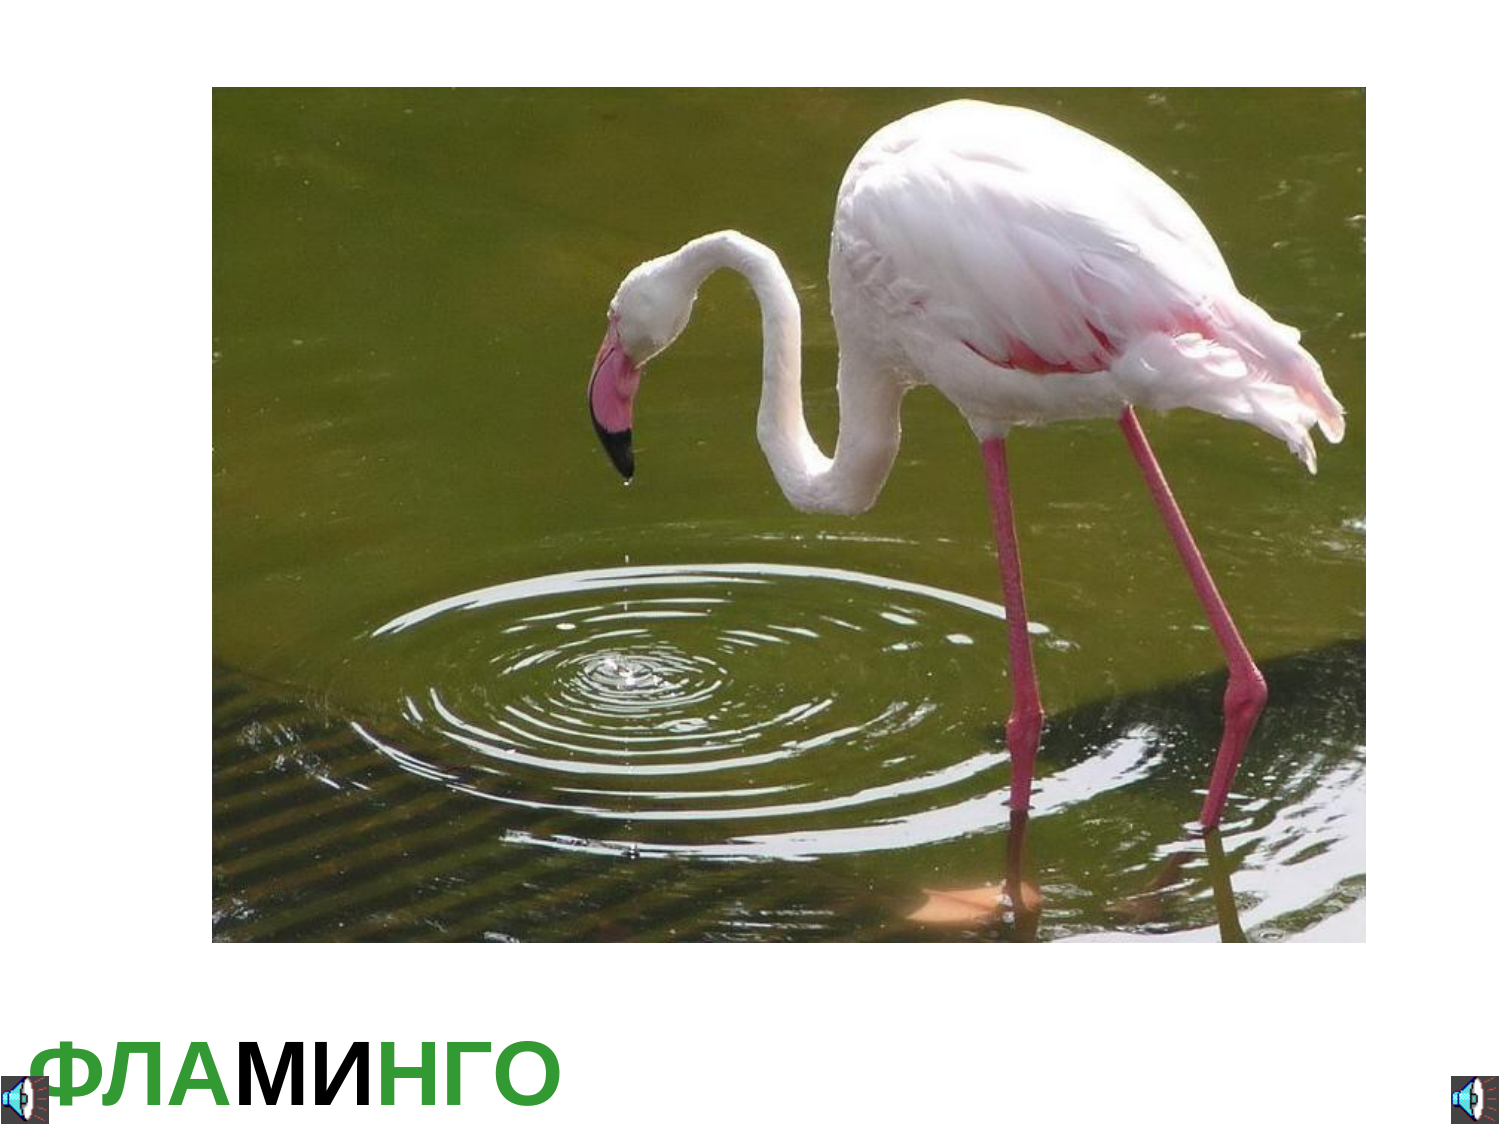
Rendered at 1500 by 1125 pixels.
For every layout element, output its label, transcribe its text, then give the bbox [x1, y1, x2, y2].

picture [0, 1074, 51, 1125]
title ФЛАМИНГО [12, 974, 1288, 1125]
picture [212, 87, 1366, 944]
picture [1449, 1074, 1500, 1125]
